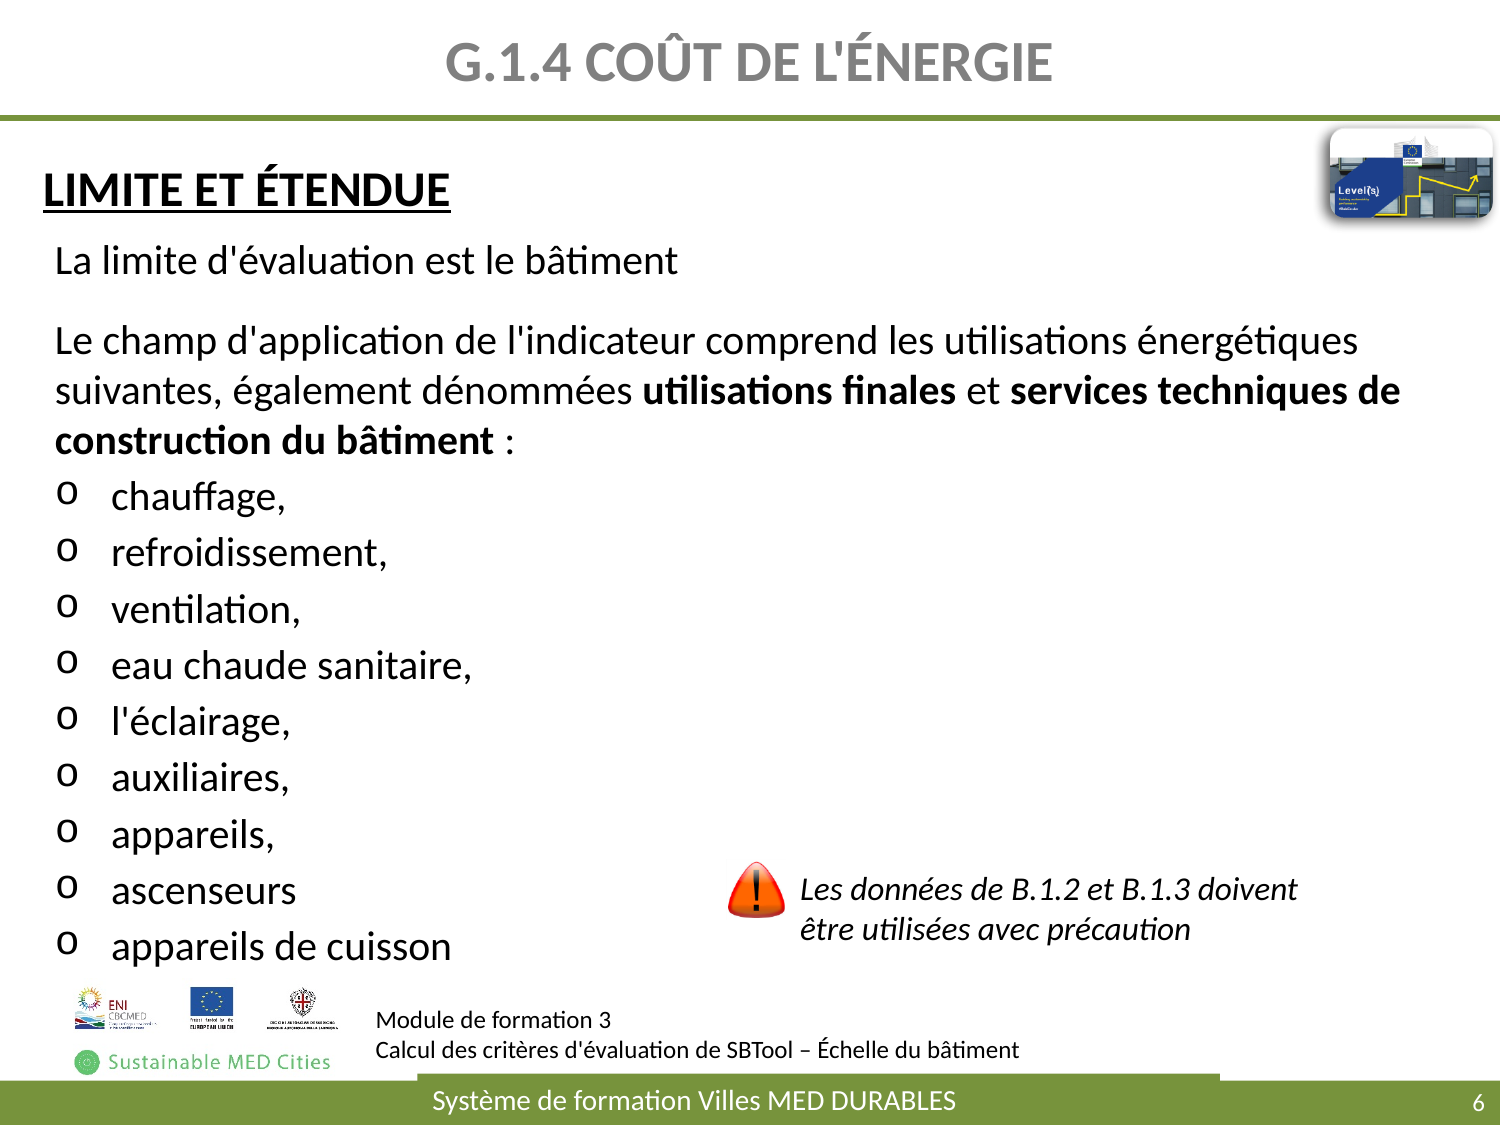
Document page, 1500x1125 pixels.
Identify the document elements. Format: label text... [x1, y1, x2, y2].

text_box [725, 858, 1356, 956]
title G.1.4 COÛT DE L'ÉNERGIE [0, 0, 1500, 117]
picture [62, 978, 356, 1080]
text_box Module de formation 3 Calcul des critères d'évaluation de SBTool – Échelle du bâtiment [360, 996, 1301, 1071]
slide_number 6 [1149, 1078, 1500, 1125]
picture [1329, 127, 1493, 218]
text_box Système de formation Villes MED DURABLES [417, 1073, 1220, 1124]
text_box LIMITE ET ÉTENDUE [28, 149, 1336, 230]
text_box La limite d'évaluation est le bâtiment Le champ d'application de l'indicateur comprend les utilisations énergétiques suivantes, également dénommées utilisations finales et services techniques de construction du bâtiment : chauffage, refroidissement, ventilation, eau chaude sanitaire, l'éclairage, auxiliaires, appareils, ascenseurs appareils de cuisson [39, 230, 1464, 967]
